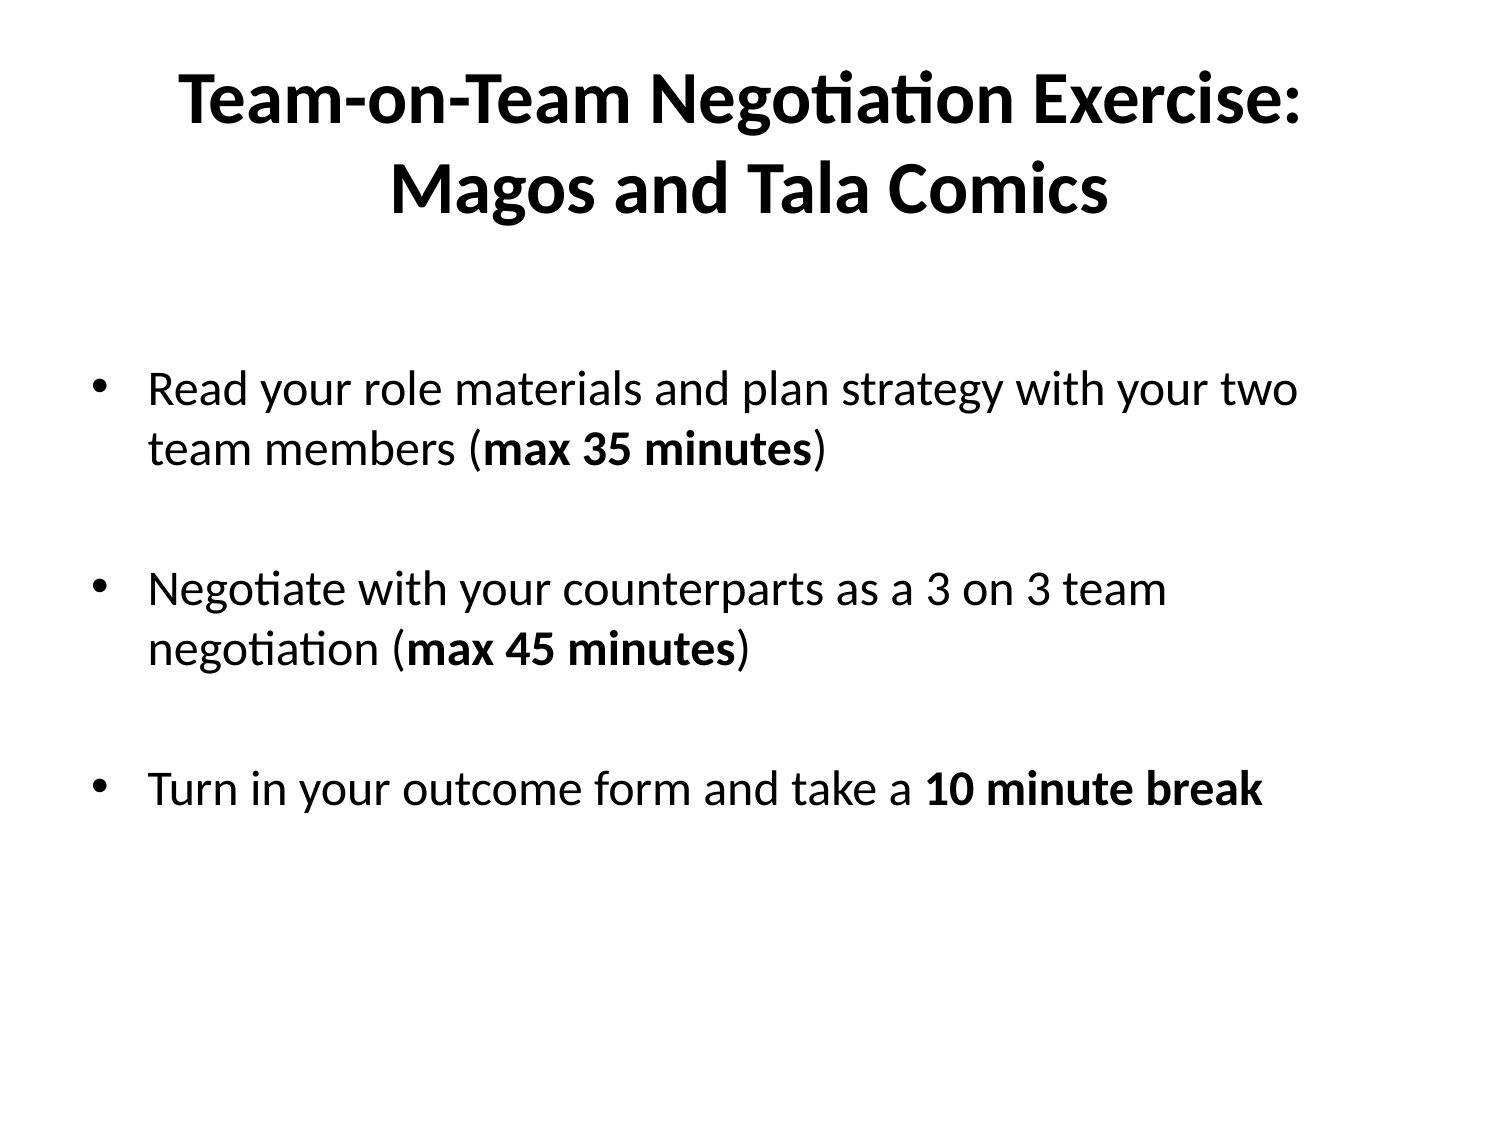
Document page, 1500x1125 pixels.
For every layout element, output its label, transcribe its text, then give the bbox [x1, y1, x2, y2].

title Team-on-Team Negotiation Exercise: Magos and Tala Comics [75, 45, 1425, 233]
list Read your role materials and plan strategy with your two team members (max 35 minutes) Negotiate with your counterparts as a 3 on 3 team negotiation (max 45 minutes) Turn in your outcome form and take a 10 minute break [76, 348, 1379, 960]
